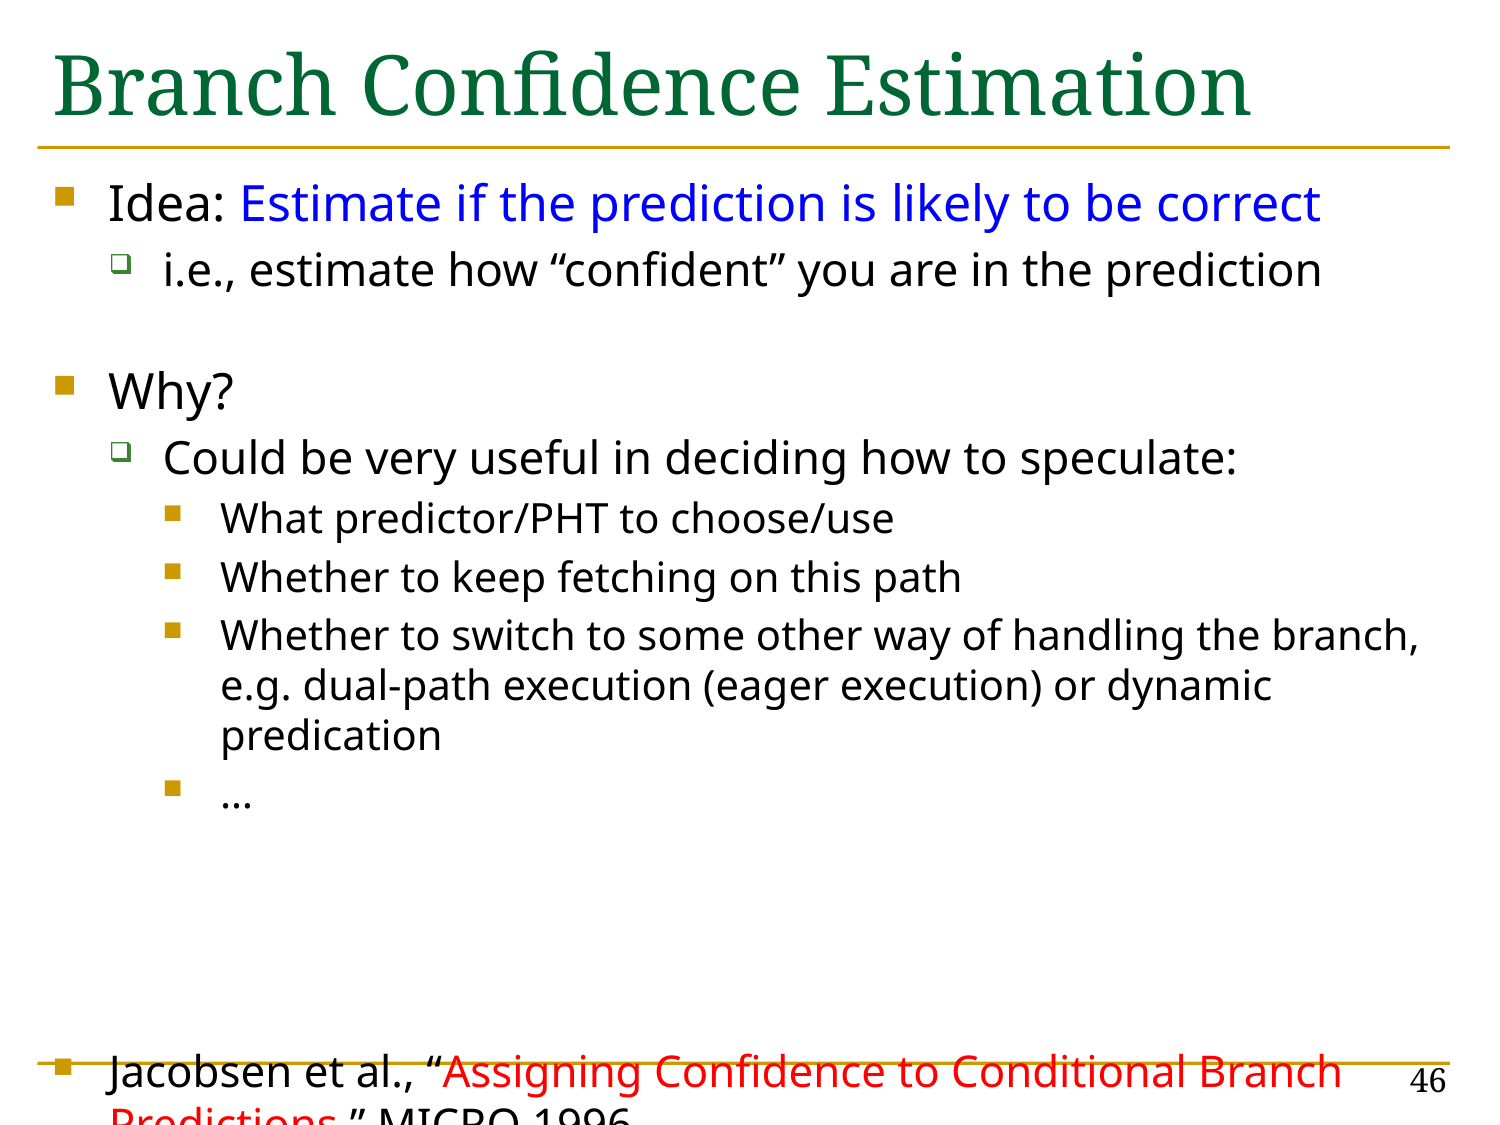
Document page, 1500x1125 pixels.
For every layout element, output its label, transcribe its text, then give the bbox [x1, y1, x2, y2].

slide_number 46 [1111, 1036, 1462, 1112]
title Branch Confidence Estimation [37, 24, 1450, 163]
list Idea: Estimate if the prediction is likely to be correct i.e., estimate how “confident” you are in the prediction Why? Could be very useful in deciding how to speculate: What predictor/PHT to choose/use Whether to keep fetching on this path Whether to switch to some other way of handling the branch, e.g. dual-path execution (eager execution) or dynamic predication … Jacobsen et al., “Assigning Confidence to Conditional Branch Predictions,” MICRO 1996. [37, 163, 1450, 1016]
